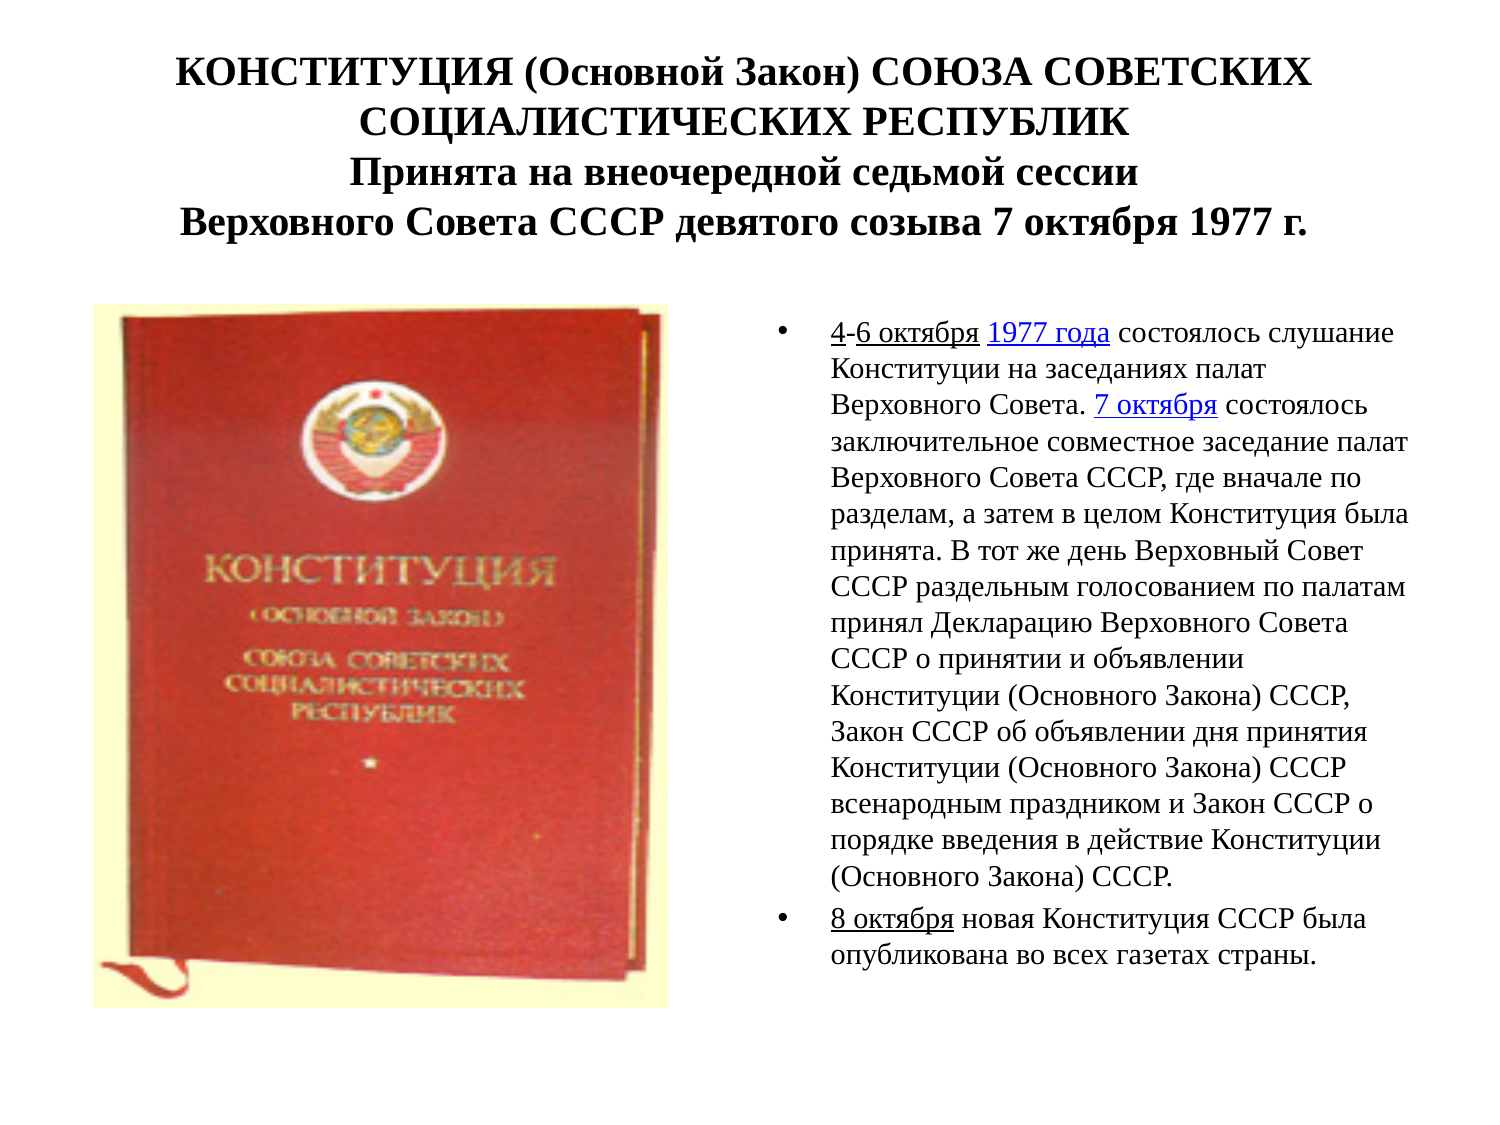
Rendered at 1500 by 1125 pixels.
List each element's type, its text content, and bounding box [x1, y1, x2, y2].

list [93, 304, 669, 1008]
title КОНСТИТУЦИЯ (Основной Закон) СОЮЗА СОВЕТСКИХ СОЦИАЛИСТИЧЕСКИХ РЕСПУБЛИК Принята на внеочередной седьмой сессии Верховного Совета СССР девятого созыва 7 октября 1977 г. [35, 45, 1454, 293]
list 4-6 октября 1977 года состоялось слушание Конституции на заседаниях палат Верховного Совета. 7 октября состоялось заключительное совместное заседание палат Верховного Совета СССР, где вначале по разделам, а затем в целом Конституция была принята. В тот же день Верховный Совет СССР раздельным голосованием по палатам принял Декларацию Верховного Совета СССР о принятии и объявлении Конституции (Основного Закона) СССР, Закон СССР об объявлении дня принятия Конституции (Основного Закона) СССР всенародным праздником и Закон СССР о порядке введения в действие Конституции (Основного Закона) СССР. 8 октября новая Конституция СССР была опубликована во всех газетах страны. [762, 304, 1425, 1005]
